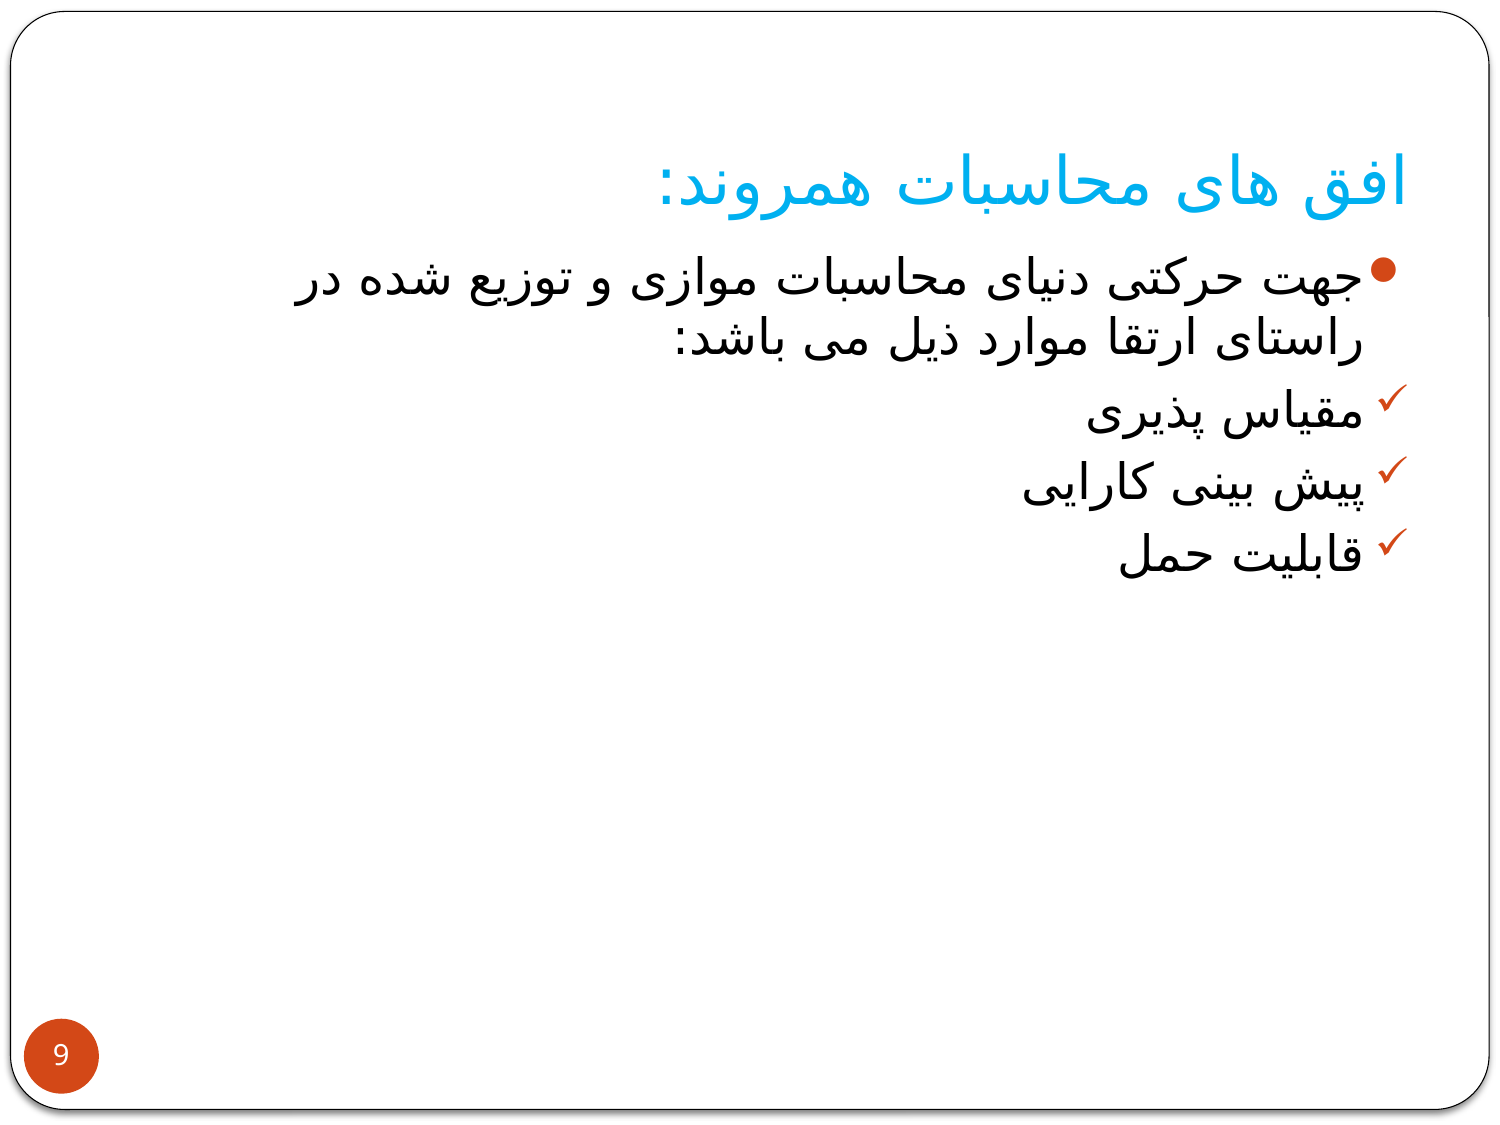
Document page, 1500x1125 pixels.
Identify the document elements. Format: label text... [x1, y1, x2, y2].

title افق های محاسبات همروند: [150, 45, 1425, 233]
list جهت حرکتی دنیای محاسبات موازی و توزیع شده در راستای ارتقا موارد ذیل می باشد: مقیاس پذیری پیش بینی کارایی قابلیت حمل [150, 237, 1425, 988]
slide_number 9 [23, 1018, 99, 1094]
